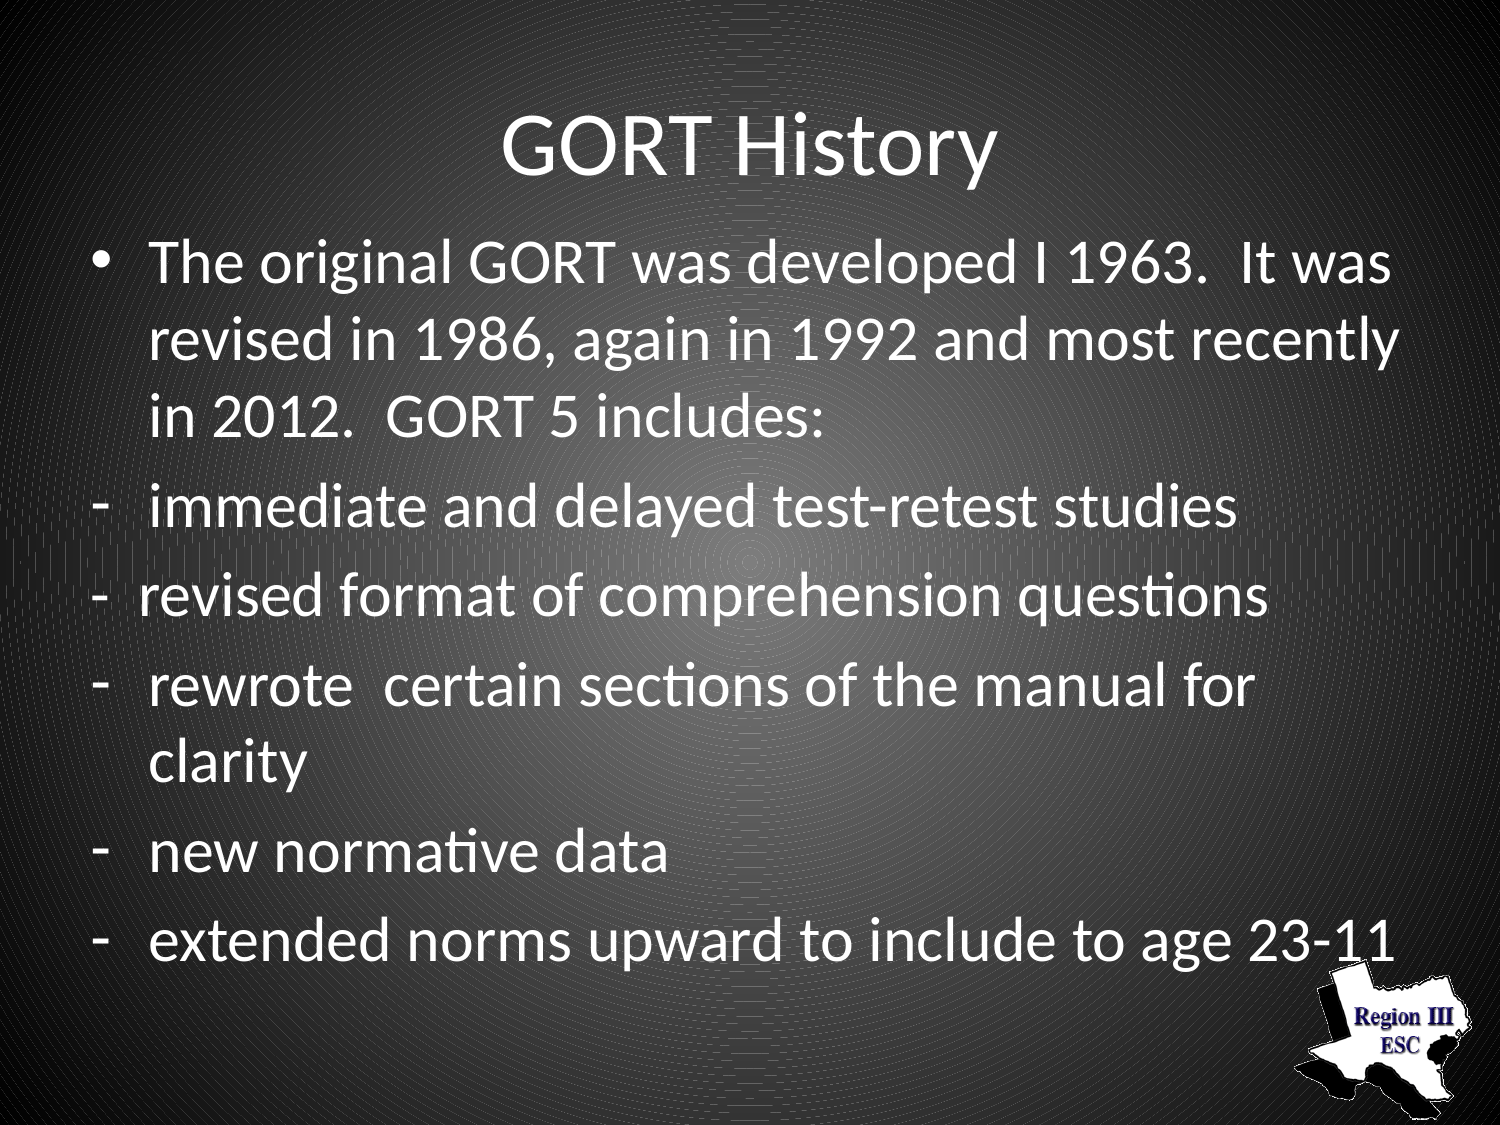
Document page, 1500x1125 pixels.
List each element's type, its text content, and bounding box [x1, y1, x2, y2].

footer [512, 1042, 988, 1103]
picture [1293, 957, 1473, 1121]
list The original GORT was developed I 1963. It was revised in 1986, again in 1992 and most recently in 2012. GORT 5 includes: immediate and delayed test-retest studies - revised format of comprehension questions rewrote certain sections of the manual for clarity new normative data extended norms upward to include to age 23-11 [75, 212, 1425, 1005]
title GORT History [75, 45, 1425, 212]
